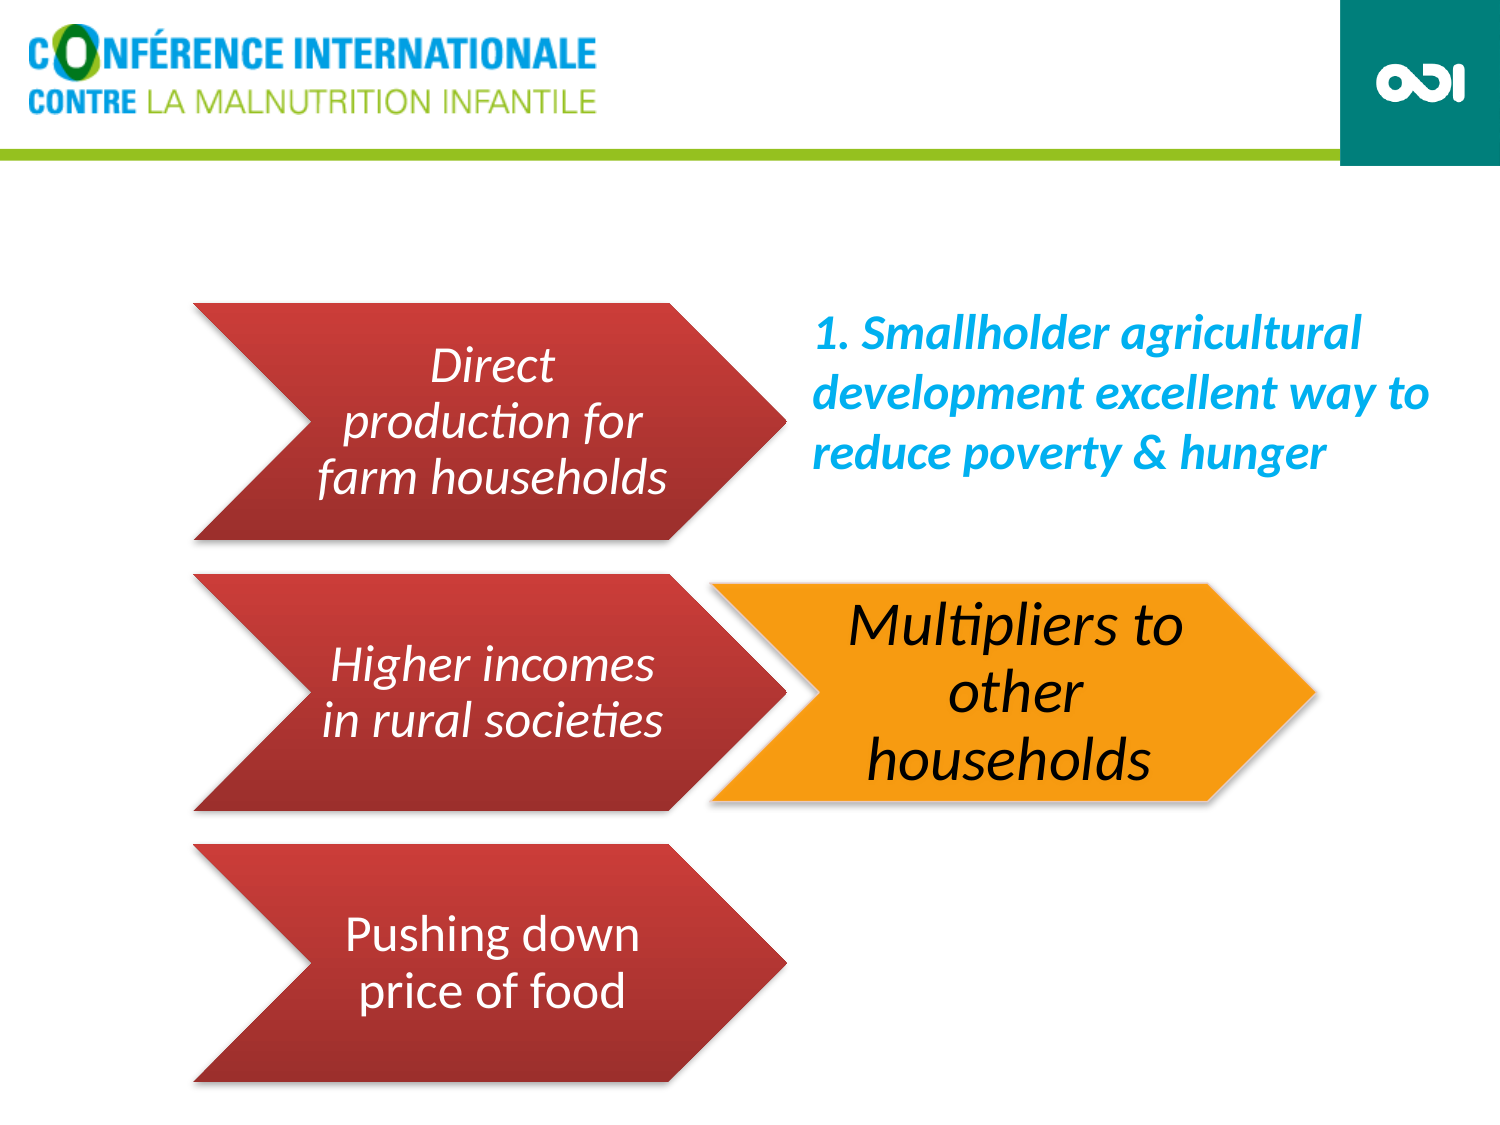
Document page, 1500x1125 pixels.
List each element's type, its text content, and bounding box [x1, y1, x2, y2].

picture [29, 24, 597, 115]
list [74, 302, 1436, 1083]
picture [1340, 0, 1500, 166]
title 1. Smallholder agricultural development excellent way to reduce poverty & hunger [797, 278, 1495, 551]
